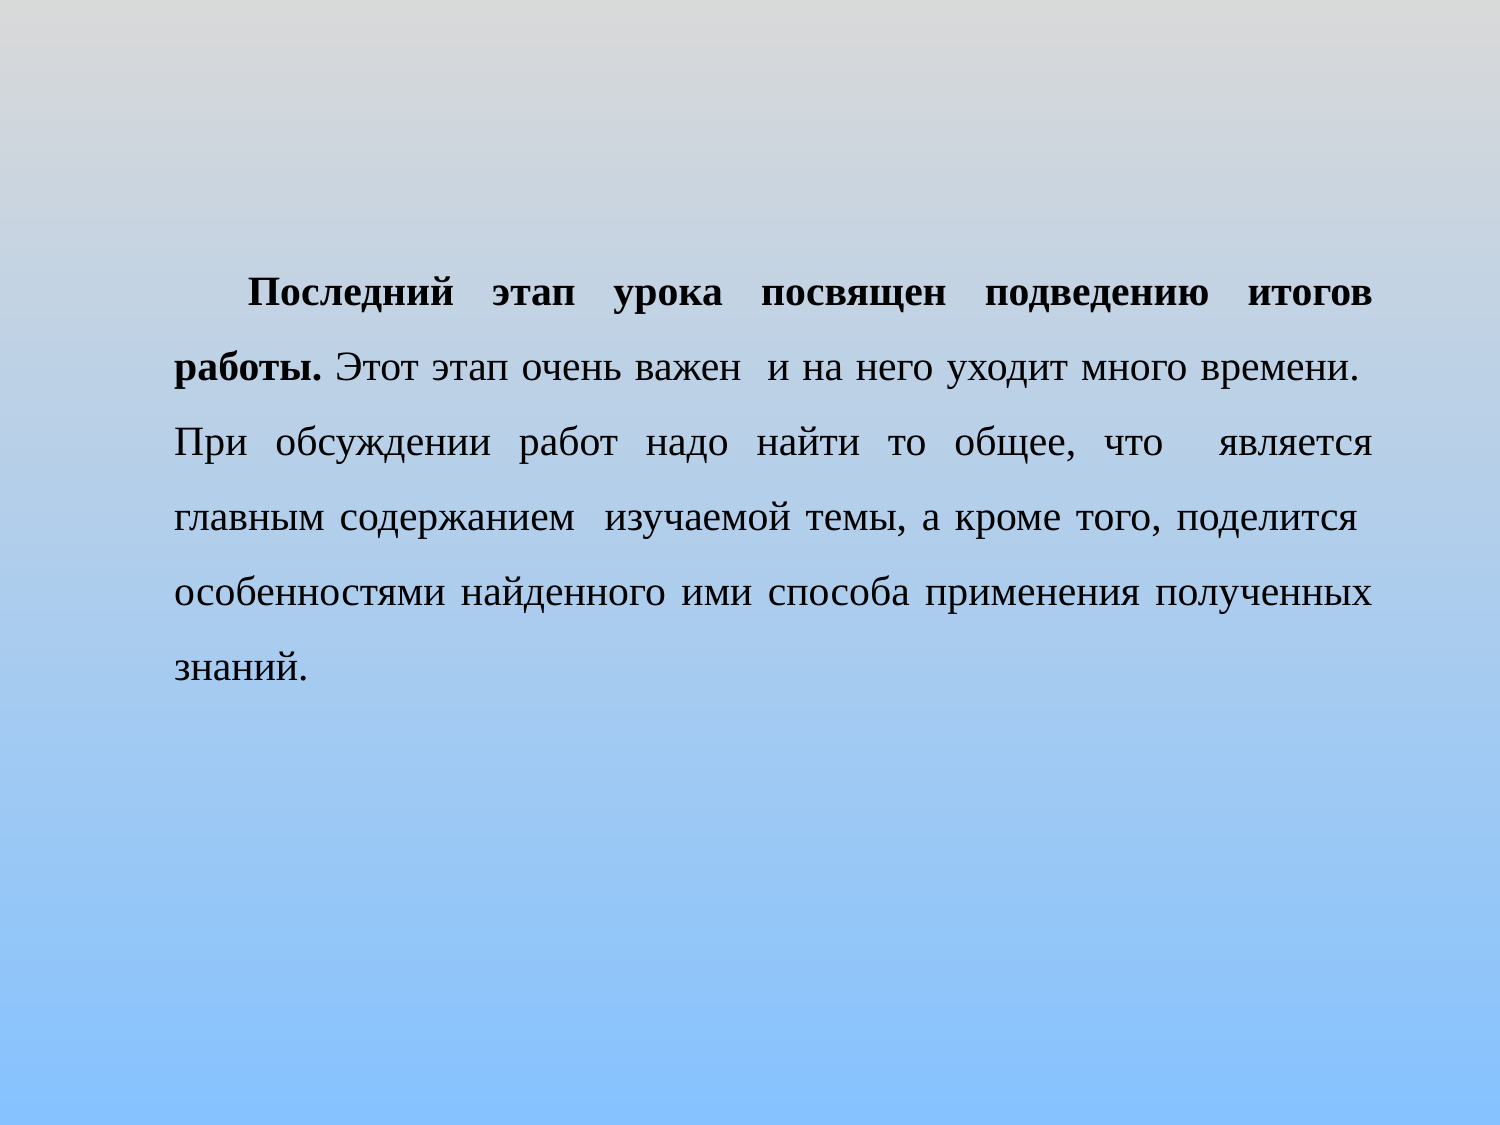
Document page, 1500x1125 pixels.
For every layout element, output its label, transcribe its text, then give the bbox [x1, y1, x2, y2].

text_box Последний этап урока посвящен подведению итогов работы. Этот этап очень важен и на него уходит много времени. При обсуждении работ надо найти то общее, что является главным содержанием изучаемой темы, а кроме того, поделится особенностями найденного ими способа применения полученных знаний. [159, 231, 1388, 697]
